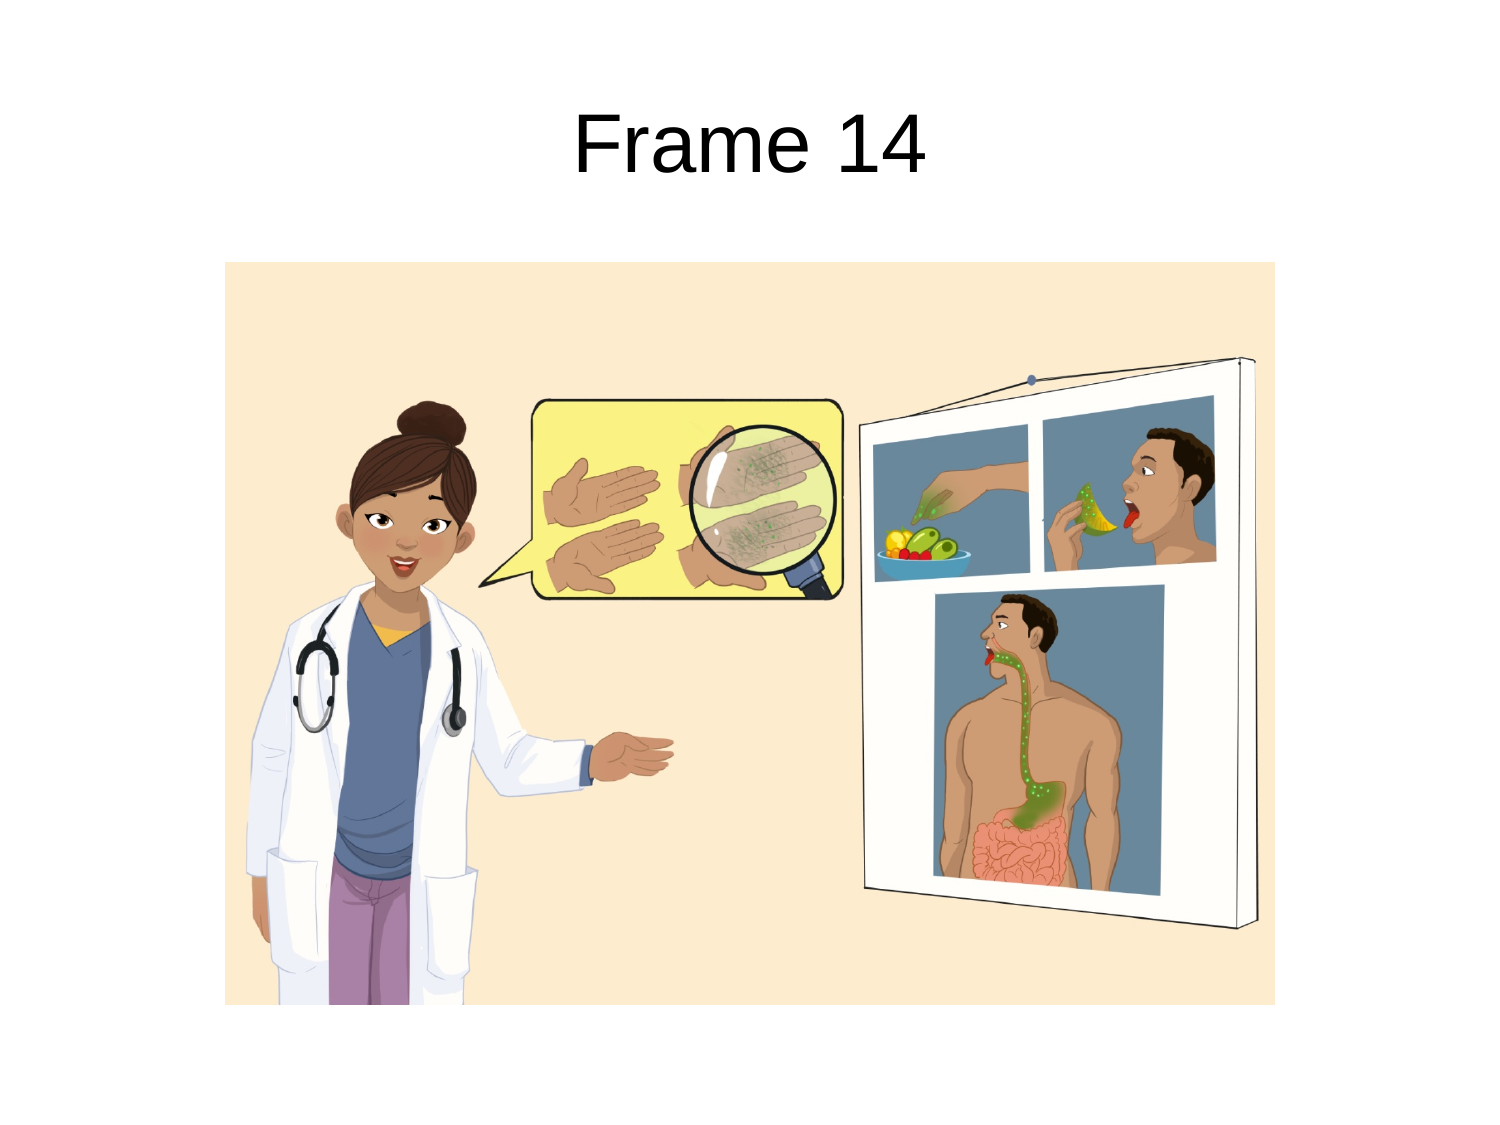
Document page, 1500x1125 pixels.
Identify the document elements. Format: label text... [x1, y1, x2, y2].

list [224, 262, 1275, 1006]
title Frame 14 [75, 45, 1425, 233]
